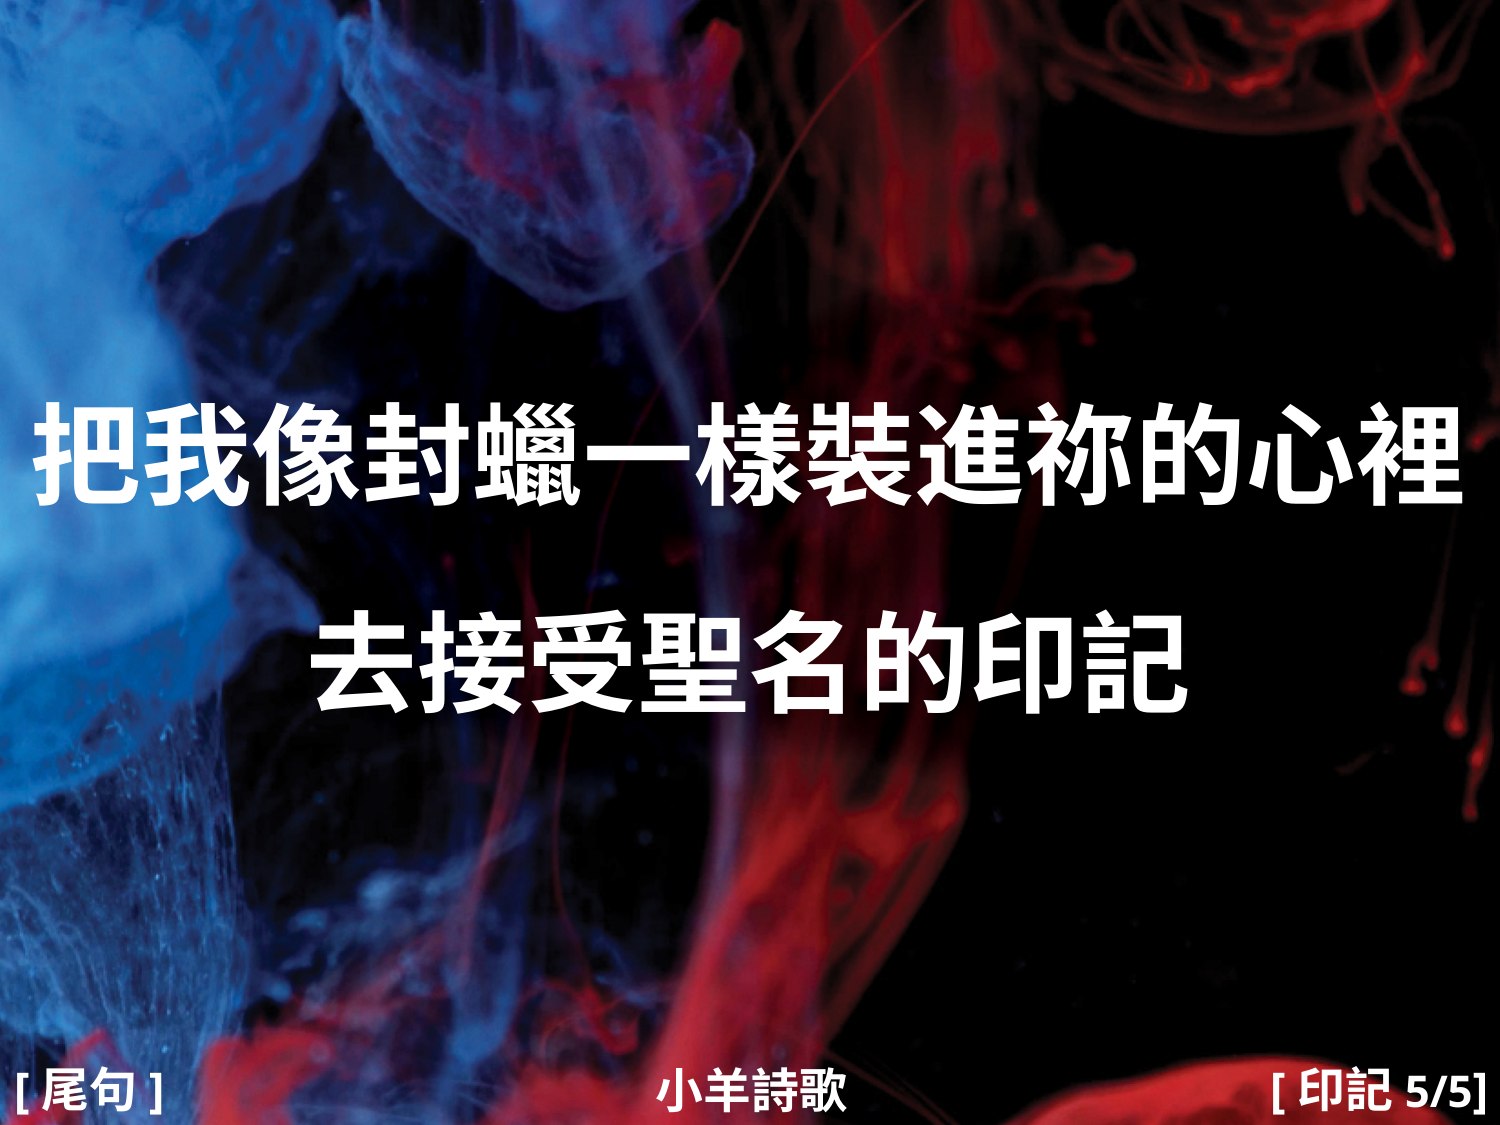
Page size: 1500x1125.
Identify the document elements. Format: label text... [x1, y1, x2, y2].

picture [0, 0, 1500, 1053]
text_box [印記5/5] [1219, 1052, 1500, 1125]
text_box [尾句] [0, 1052, 205, 1125]
subtitle 小羊詩歌 [205, 1053, 1219, 1125]
text_box 把我像封蠟一樣裝進祢的心裡 去接受聖名的印記 [0, 379, 1499, 838]
